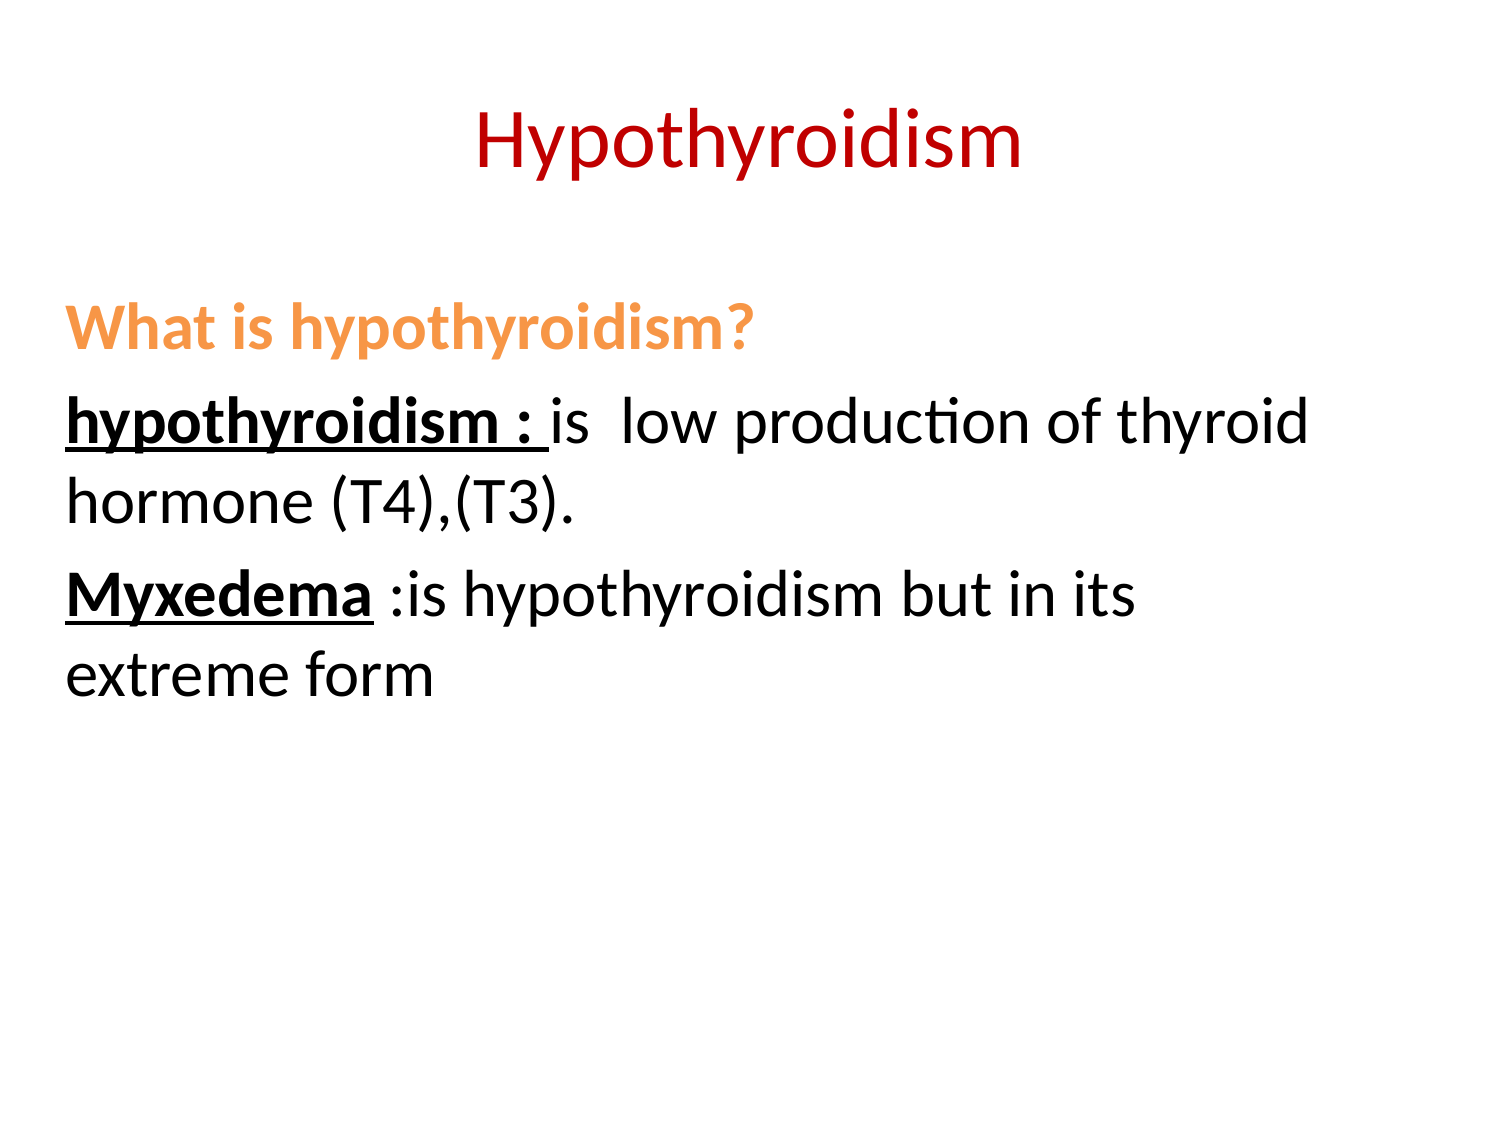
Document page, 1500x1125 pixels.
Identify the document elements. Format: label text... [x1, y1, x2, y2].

list What is hypothyroidism? hypothyroidism : is low production of thyroid hormone (T4),(T3). Myxedema :is hypothyroidism but in its extreme form [50, 237, 1375, 788]
title Hypothyroidism [75, 75, 1425, 193]
